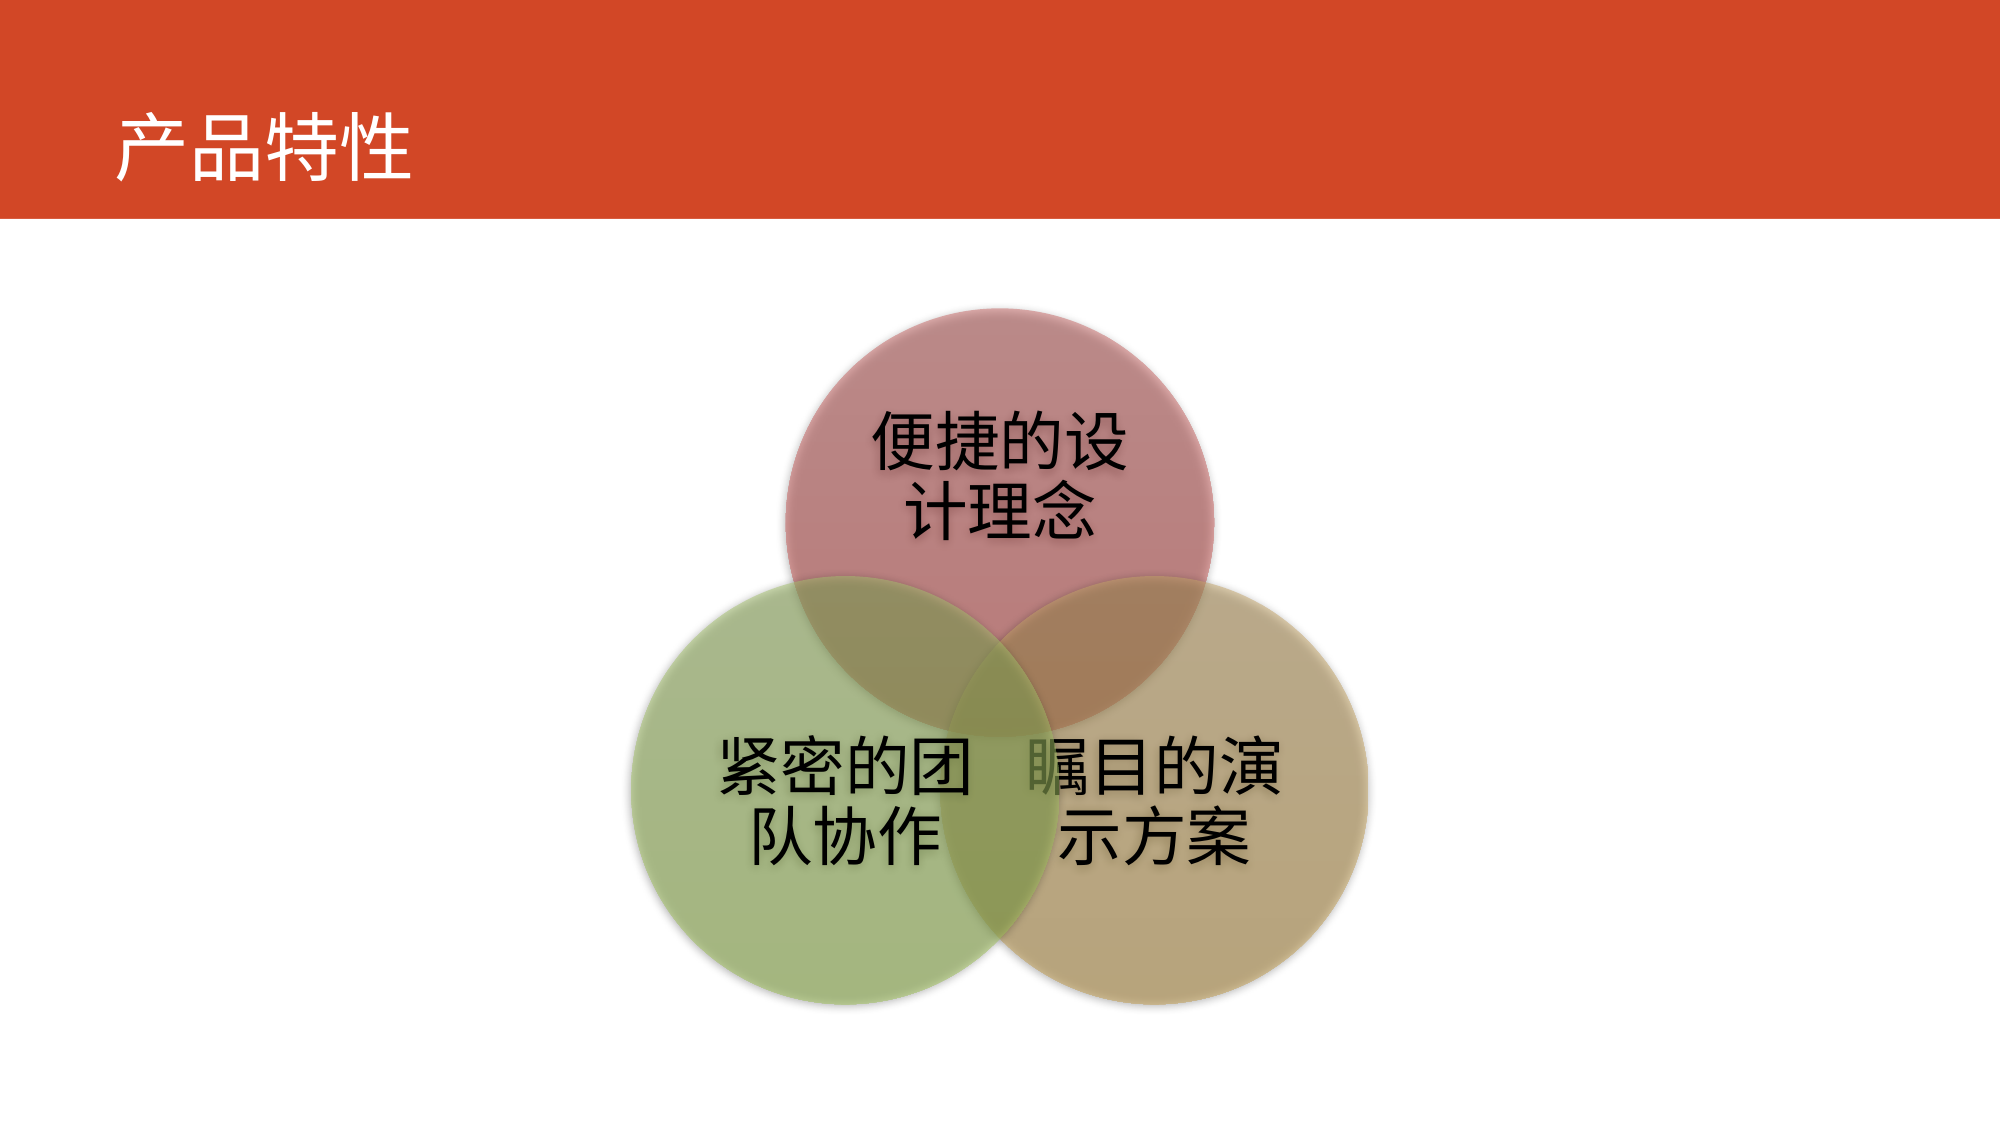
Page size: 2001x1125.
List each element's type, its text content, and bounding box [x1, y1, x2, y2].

title 产品特性 [99, 0, 1863, 199]
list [137, 299, 1863, 1014]
